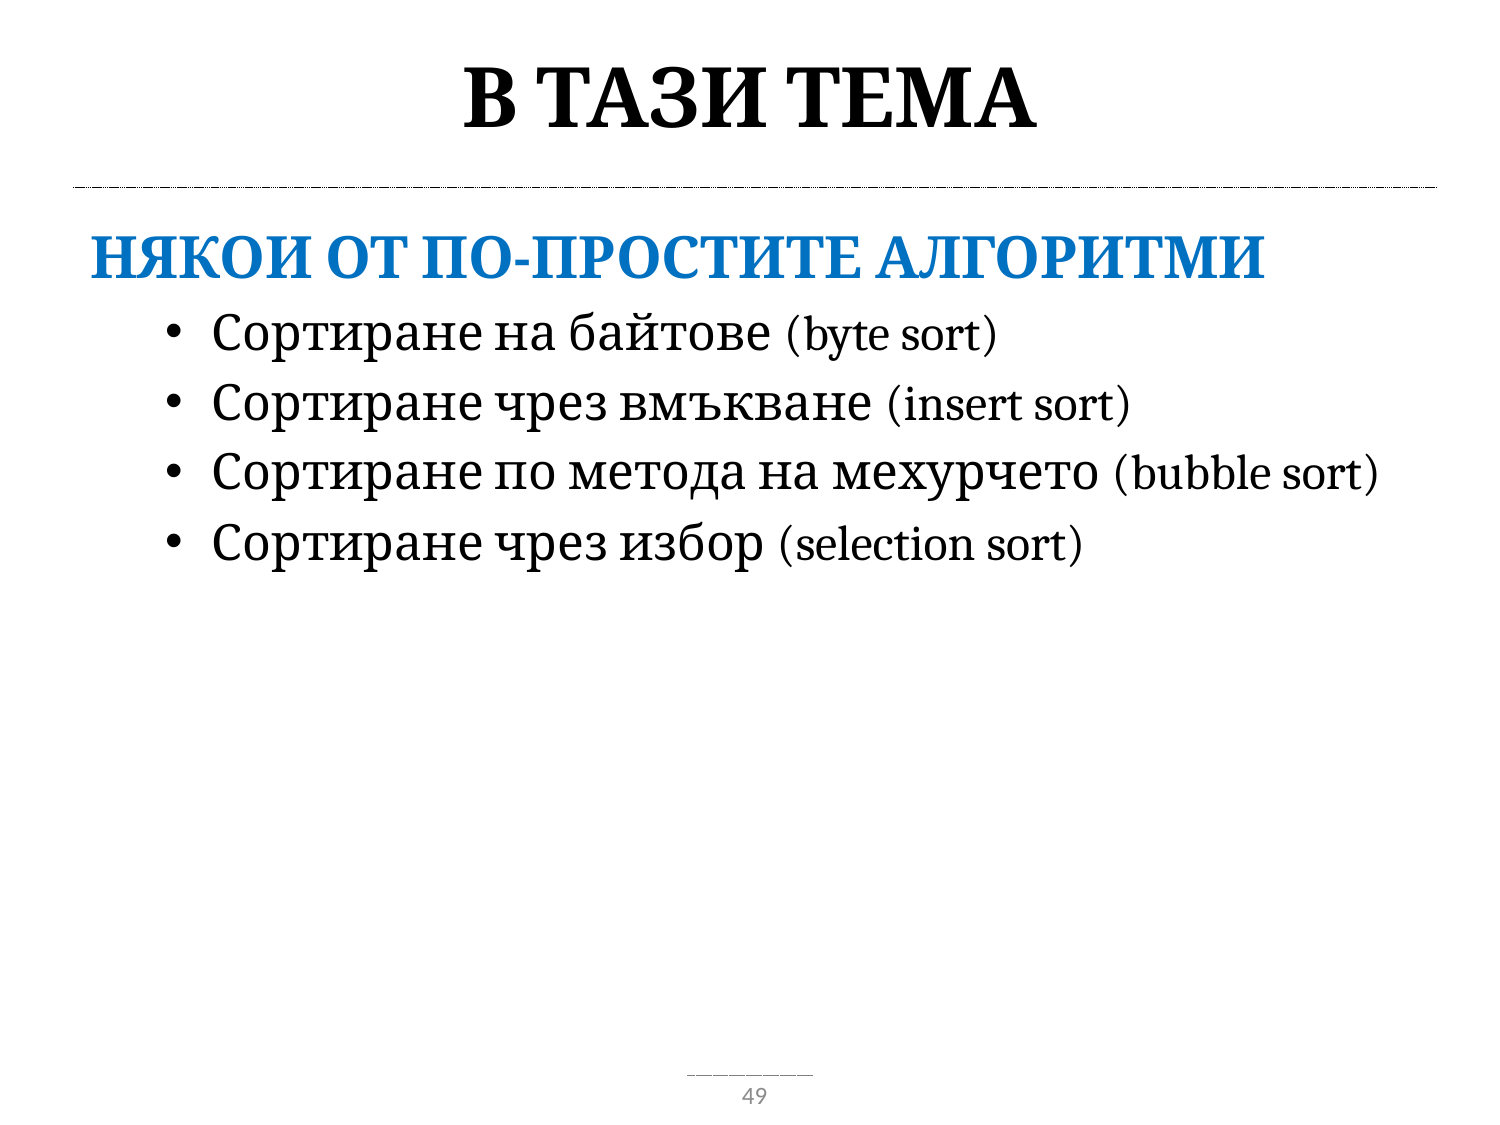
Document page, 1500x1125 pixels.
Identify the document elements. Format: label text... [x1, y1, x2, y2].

title В тази тема [0, 0, 1500, 188]
list Някои от по-простите алгоритми Сортиране на байтове (byte sort) Сортиране чрез вмъкване (insert sort) Сортиране по метода на мехурчето (bubble sort) Сортиране чрез избор (selection sort) [75, 212, 1450, 1063]
slide_number 49 [579, 1065, 930, 1125]
